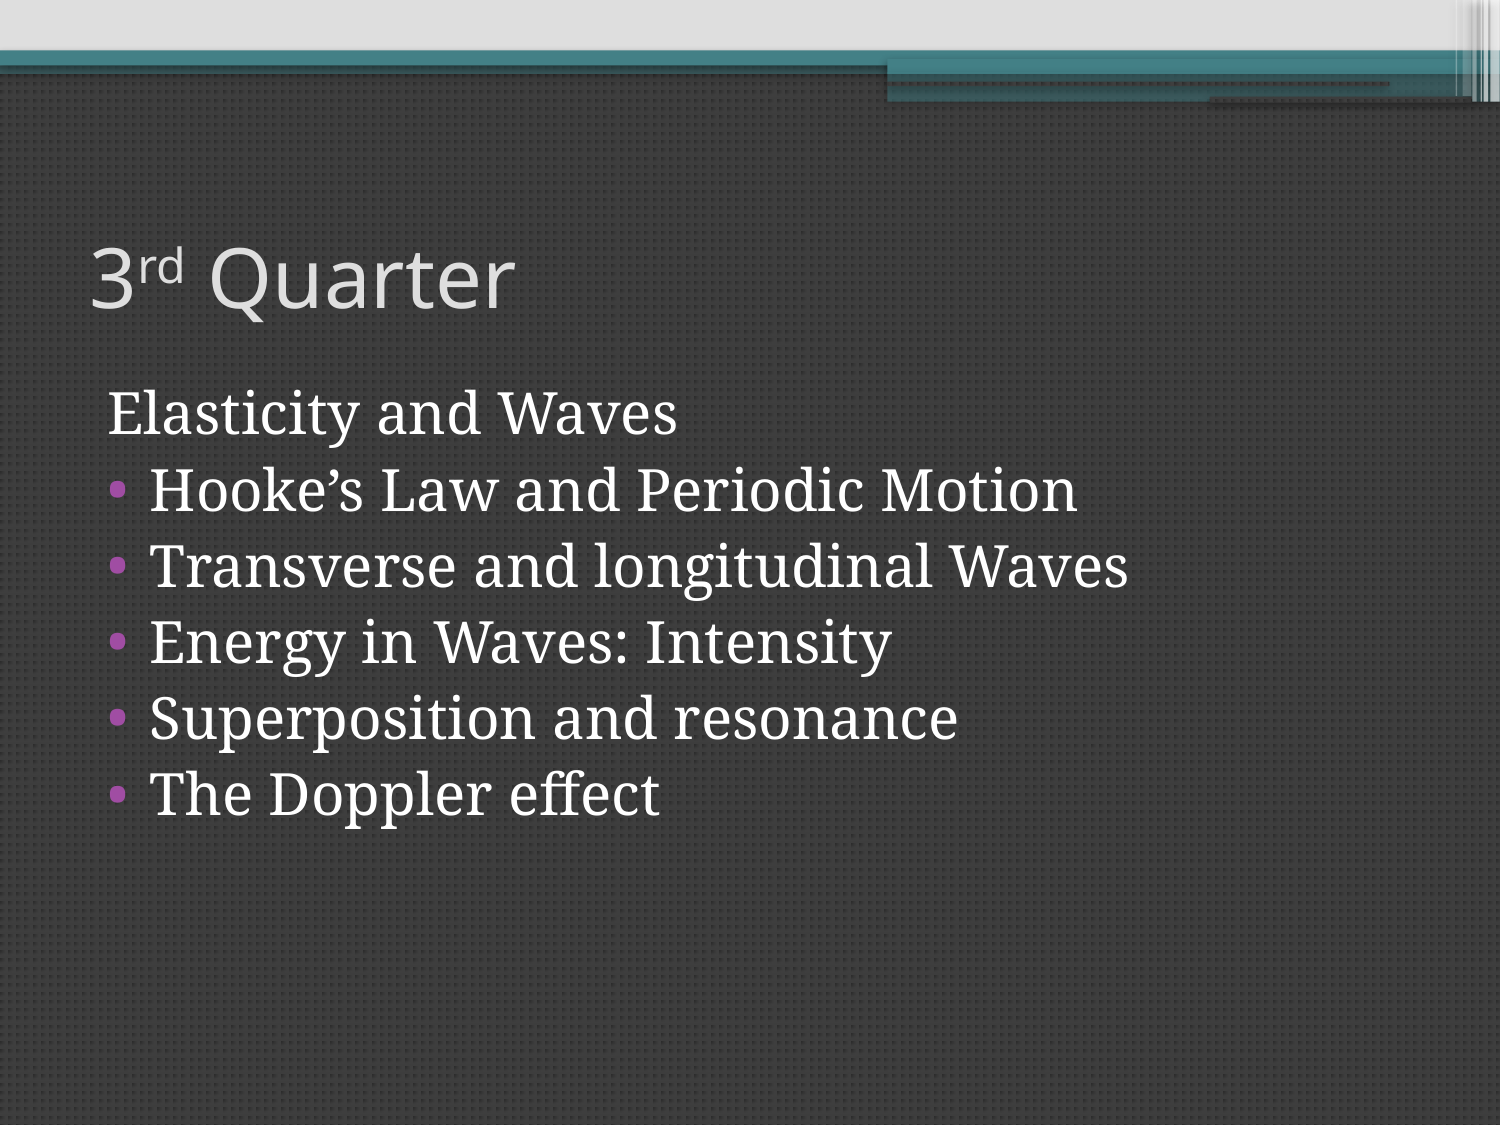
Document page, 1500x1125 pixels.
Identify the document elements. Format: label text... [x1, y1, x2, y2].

list Elasticity and Waves Hooke’s Law and Periodic Motion Transverse and longitudinal Waves Energy in Waves: Intensity Superposition and resonance The Doppler effect [75, 368, 1425, 1079]
title 3rd Quarter [75, 187, 1425, 363]
